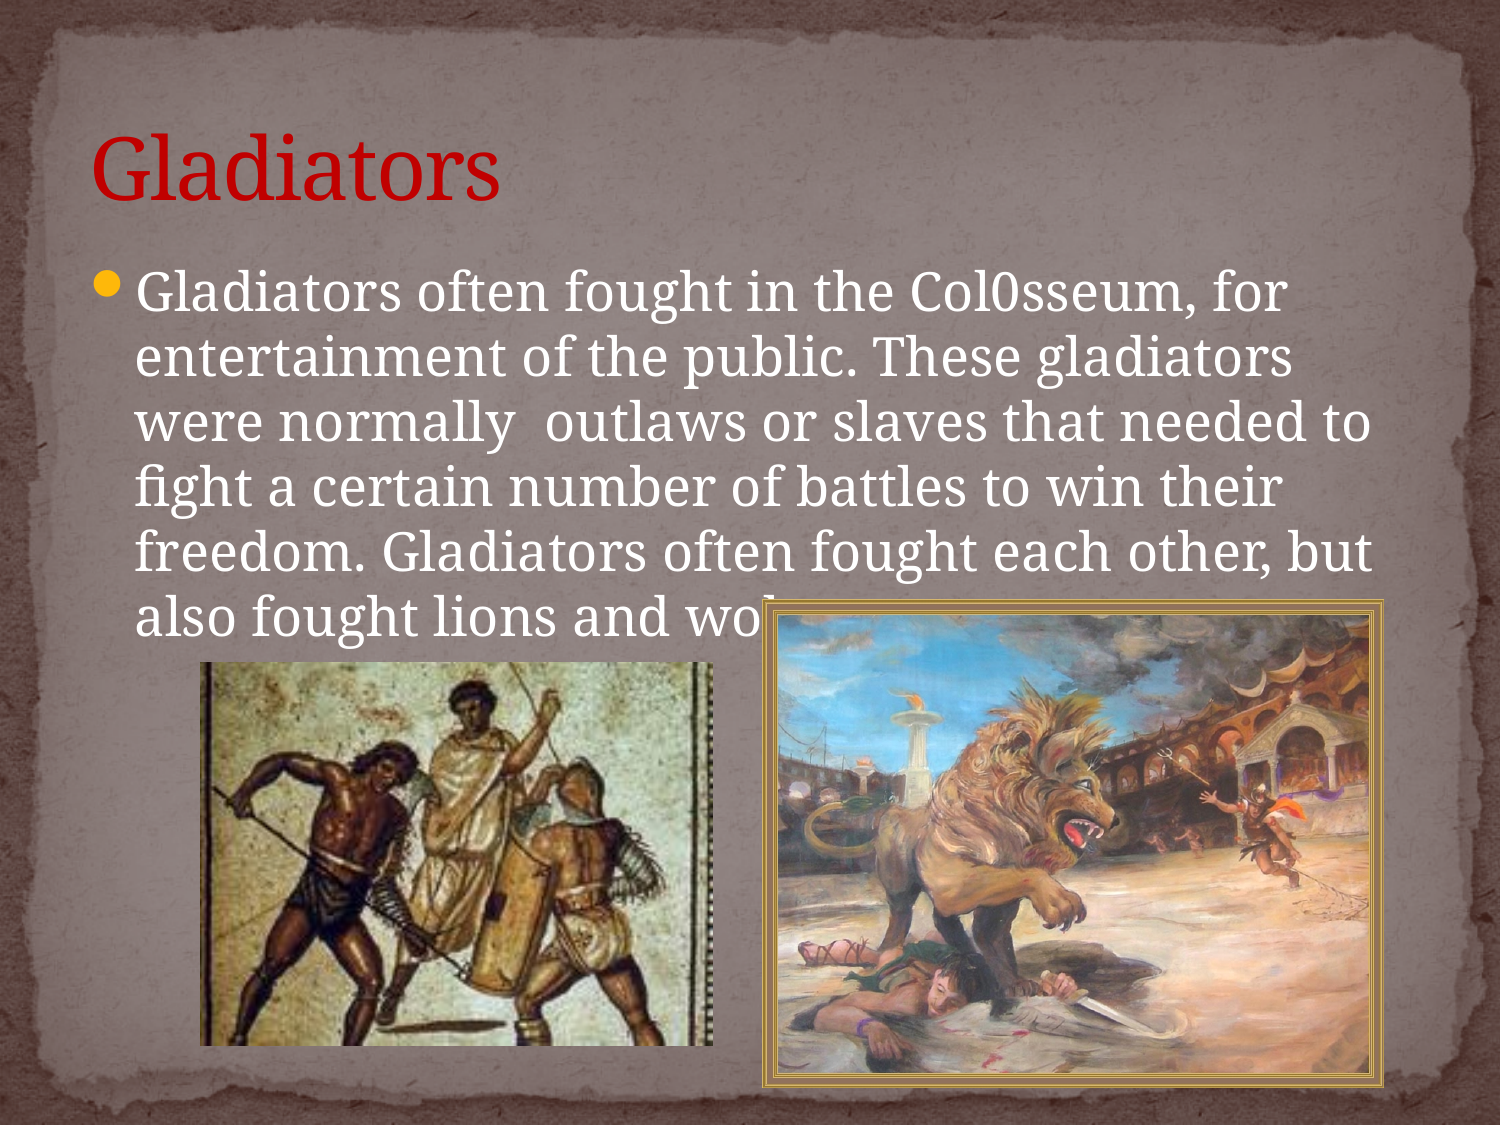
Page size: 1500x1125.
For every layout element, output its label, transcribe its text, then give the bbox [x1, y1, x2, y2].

picture [200, 662, 713, 1046]
picture [762, 599, 1384, 1088]
title Gladiators [74, 24, 1425, 225]
list Gladiators often fought in the Col0sseum, for entertainment of the public. These gladiators were normally outlaws or slaves that needed to fight a certain number of battles to win their freedom. Gladiators often fought each other, but also fought lions and wolves. [75, 249, 1425, 1000]
